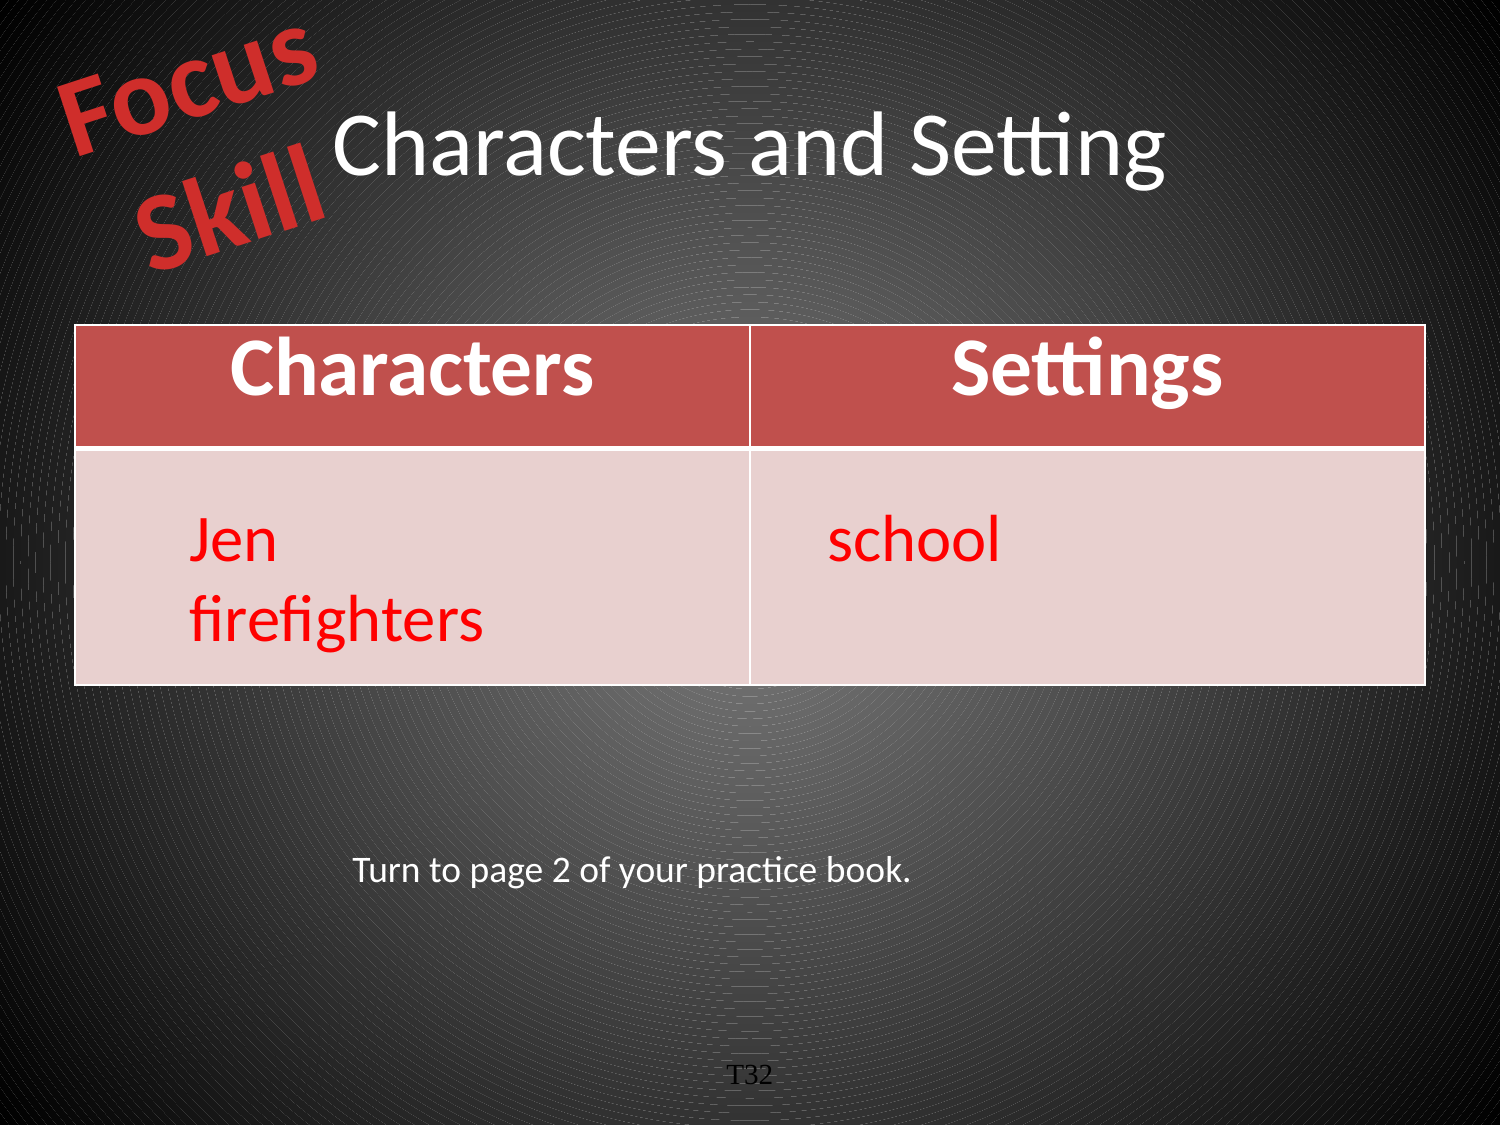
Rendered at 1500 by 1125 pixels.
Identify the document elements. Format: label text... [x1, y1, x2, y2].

table_cell [76, 451, 749, 684]
table_header Characters [76, 326, 749, 446]
text_box Turn to page 2 of your practice book. [337, 837, 1100, 898]
title Characters and Setting [355, 45, 1425, 233]
table_header Settings [751, 326, 1424, 446]
text_box Jen firefighters [174, 487, 688, 663]
text_box Focus Skill [0, 0, 413, 327]
footer T32 [512, 1042, 988, 1103]
table_cell [751, 451, 1424, 684]
text_box school [812, 487, 1300, 583]
